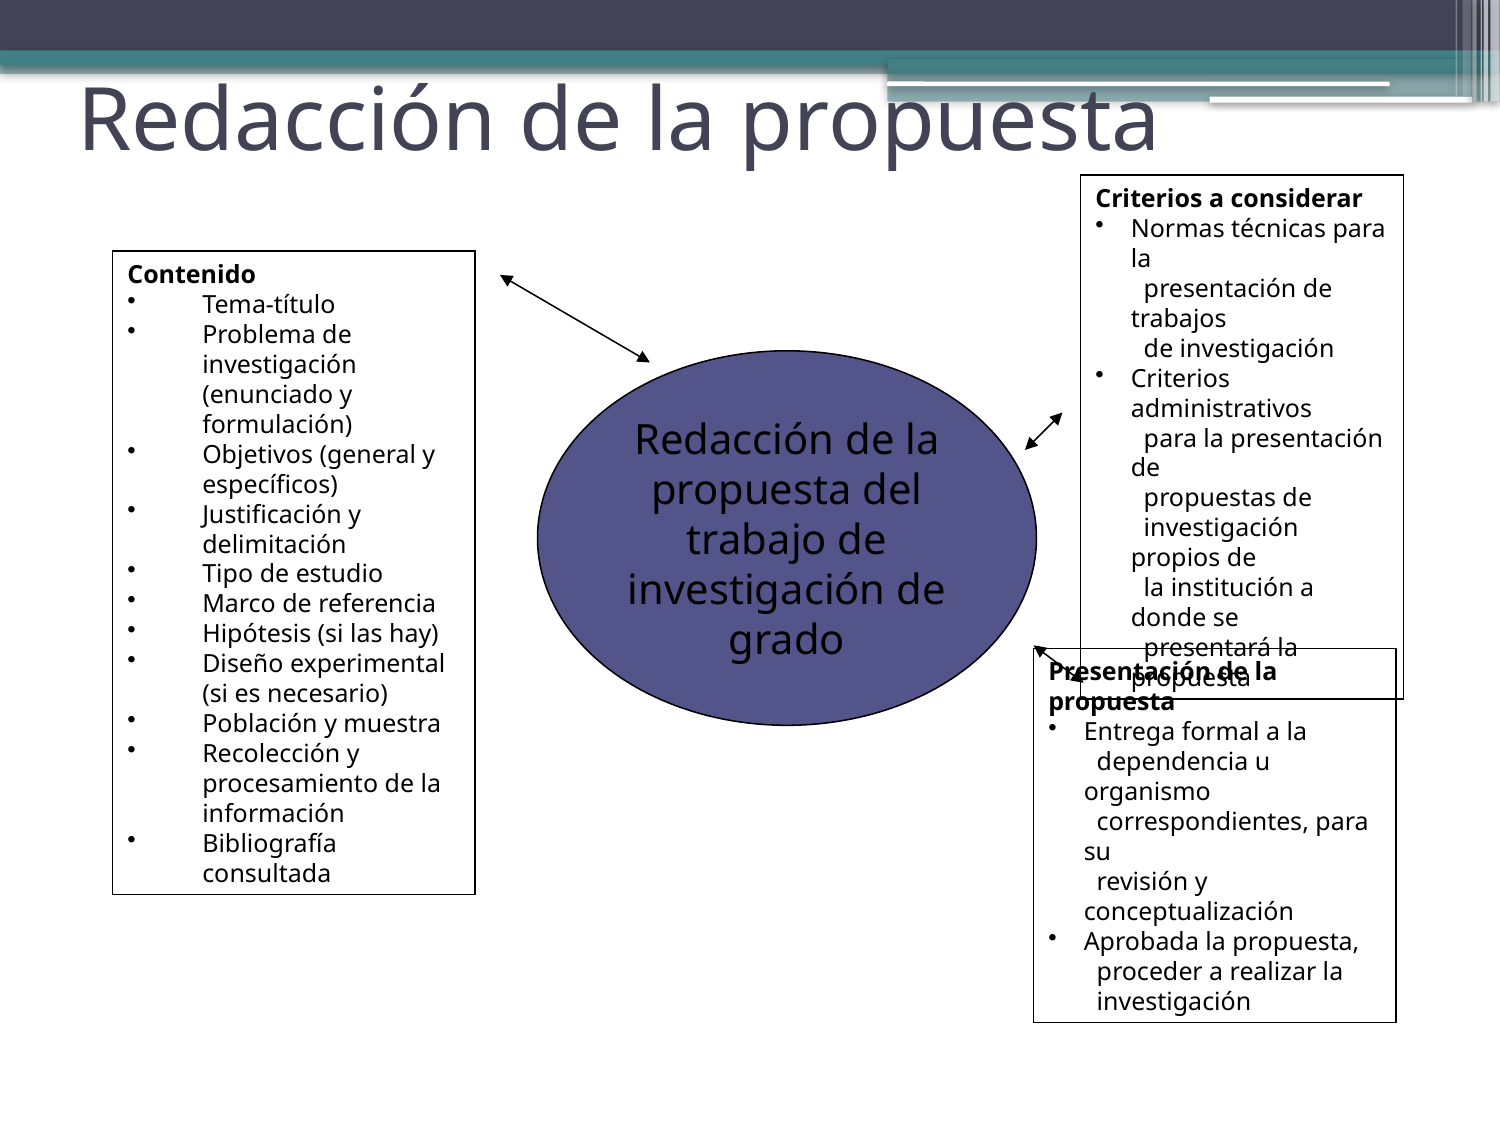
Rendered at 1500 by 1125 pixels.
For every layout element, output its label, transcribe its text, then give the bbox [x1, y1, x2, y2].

text_box Criterios a considerar Normas técnicas para la presentación de trabajos de investigación Criterios administrativos para la presentación de propuestas de investigación propios de la institución a donde se presentará la propuesta [1080, 175, 1404, 699]
text_box [1033, 645, 1084, 683]
text_box [1024, 412, 1063, 451]
text_box Presentación de la propuesta Entrega formal a la dependencia u organismo correspondientes, para su revisión y conceptualización Aprobada la propuesta, proceder a realizar la investigación [1033, 648, 1396, 1023]
text_box Redacción de la propuesta del trabajo de investigación de grado [537, 350, 1037, 726]
text_box [499, 274, 650, 363]
text_box Redacción de la propuesta [62, 62, 1338, 175]
text_box Contenido Tema-título Problema de investigación (enunciado y formulación) Objetivos (general y específicos) Justificación y delimitación Tipo de estudio Marco de referencia Hipótesis (si las hay) Diseño experimental (si es necesario) Población y muestra Recolección y procesamiento de la información Bibliografía consultada [112, 251, 475, 895]
